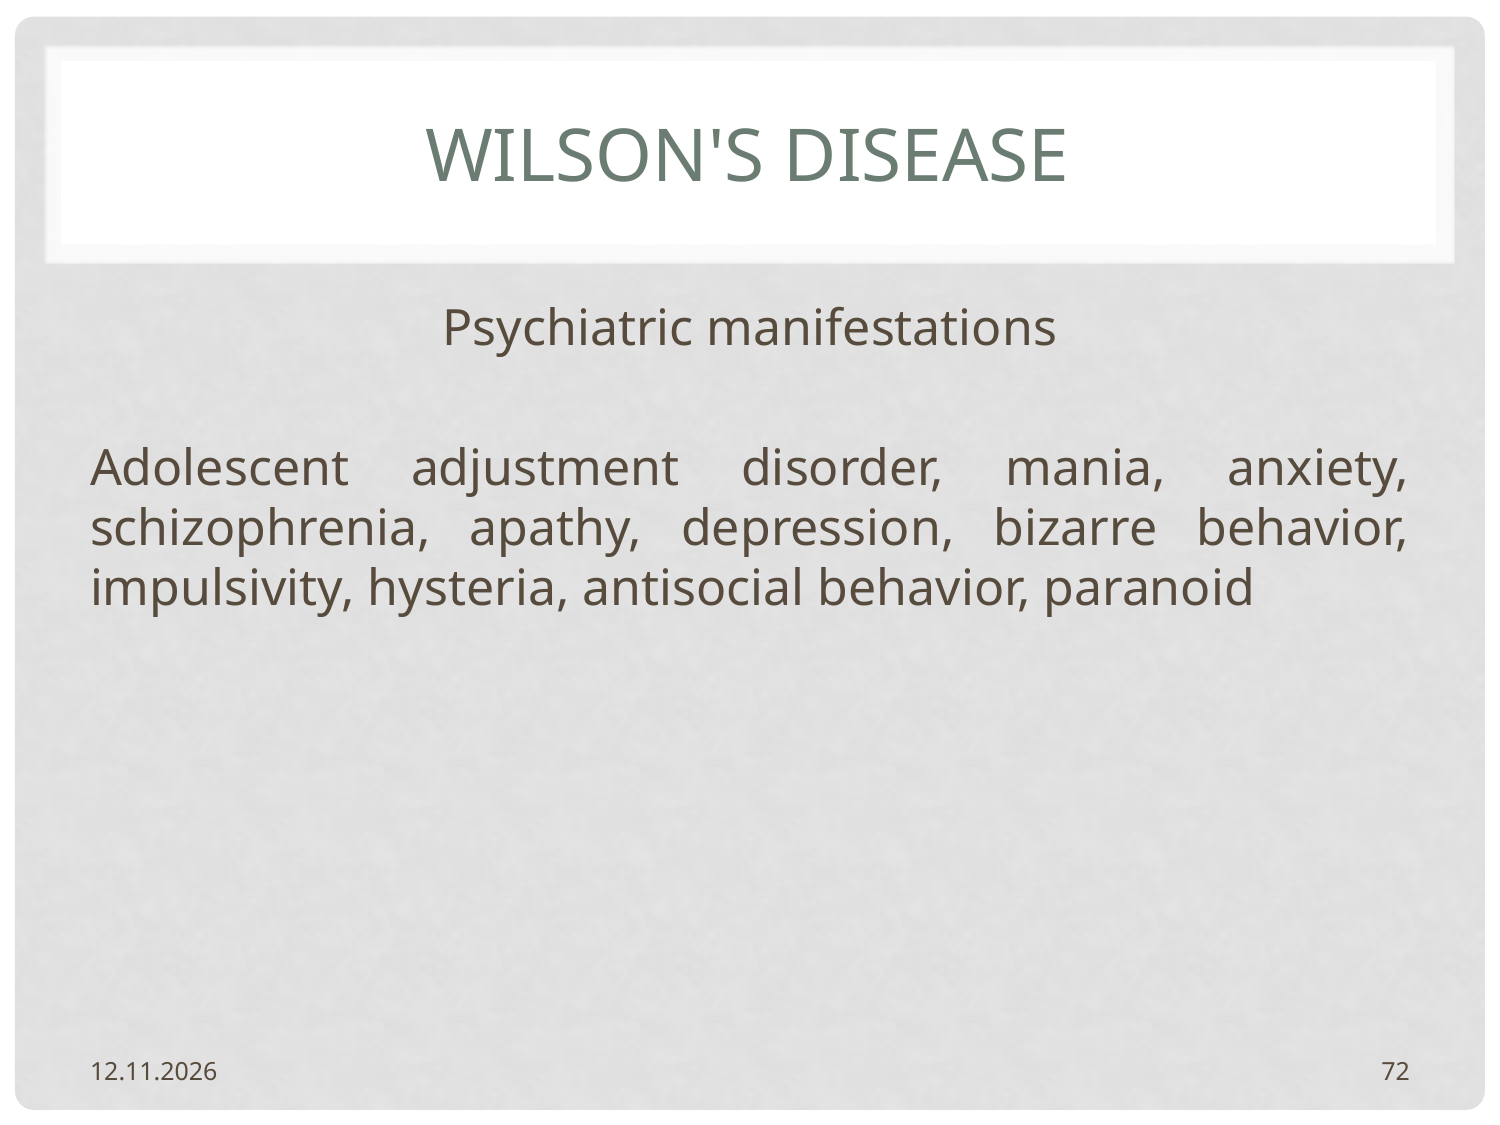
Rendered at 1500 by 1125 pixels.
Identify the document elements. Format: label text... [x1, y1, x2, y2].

title Wilson's disease [69, 66, 1425, 238]
slide_number 72 [1074, 1042, 1425, 1103]
list Psychiatric manifestations Adolescent adjustment disorder, mania, anxiety, schizophrenia, apathy, depression, bizarre behavior, impulsivity, hysteria, antisocial behavior, paranoid [75, 287, 1425, 1005]
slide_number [75, 1042, 425, 1103]
